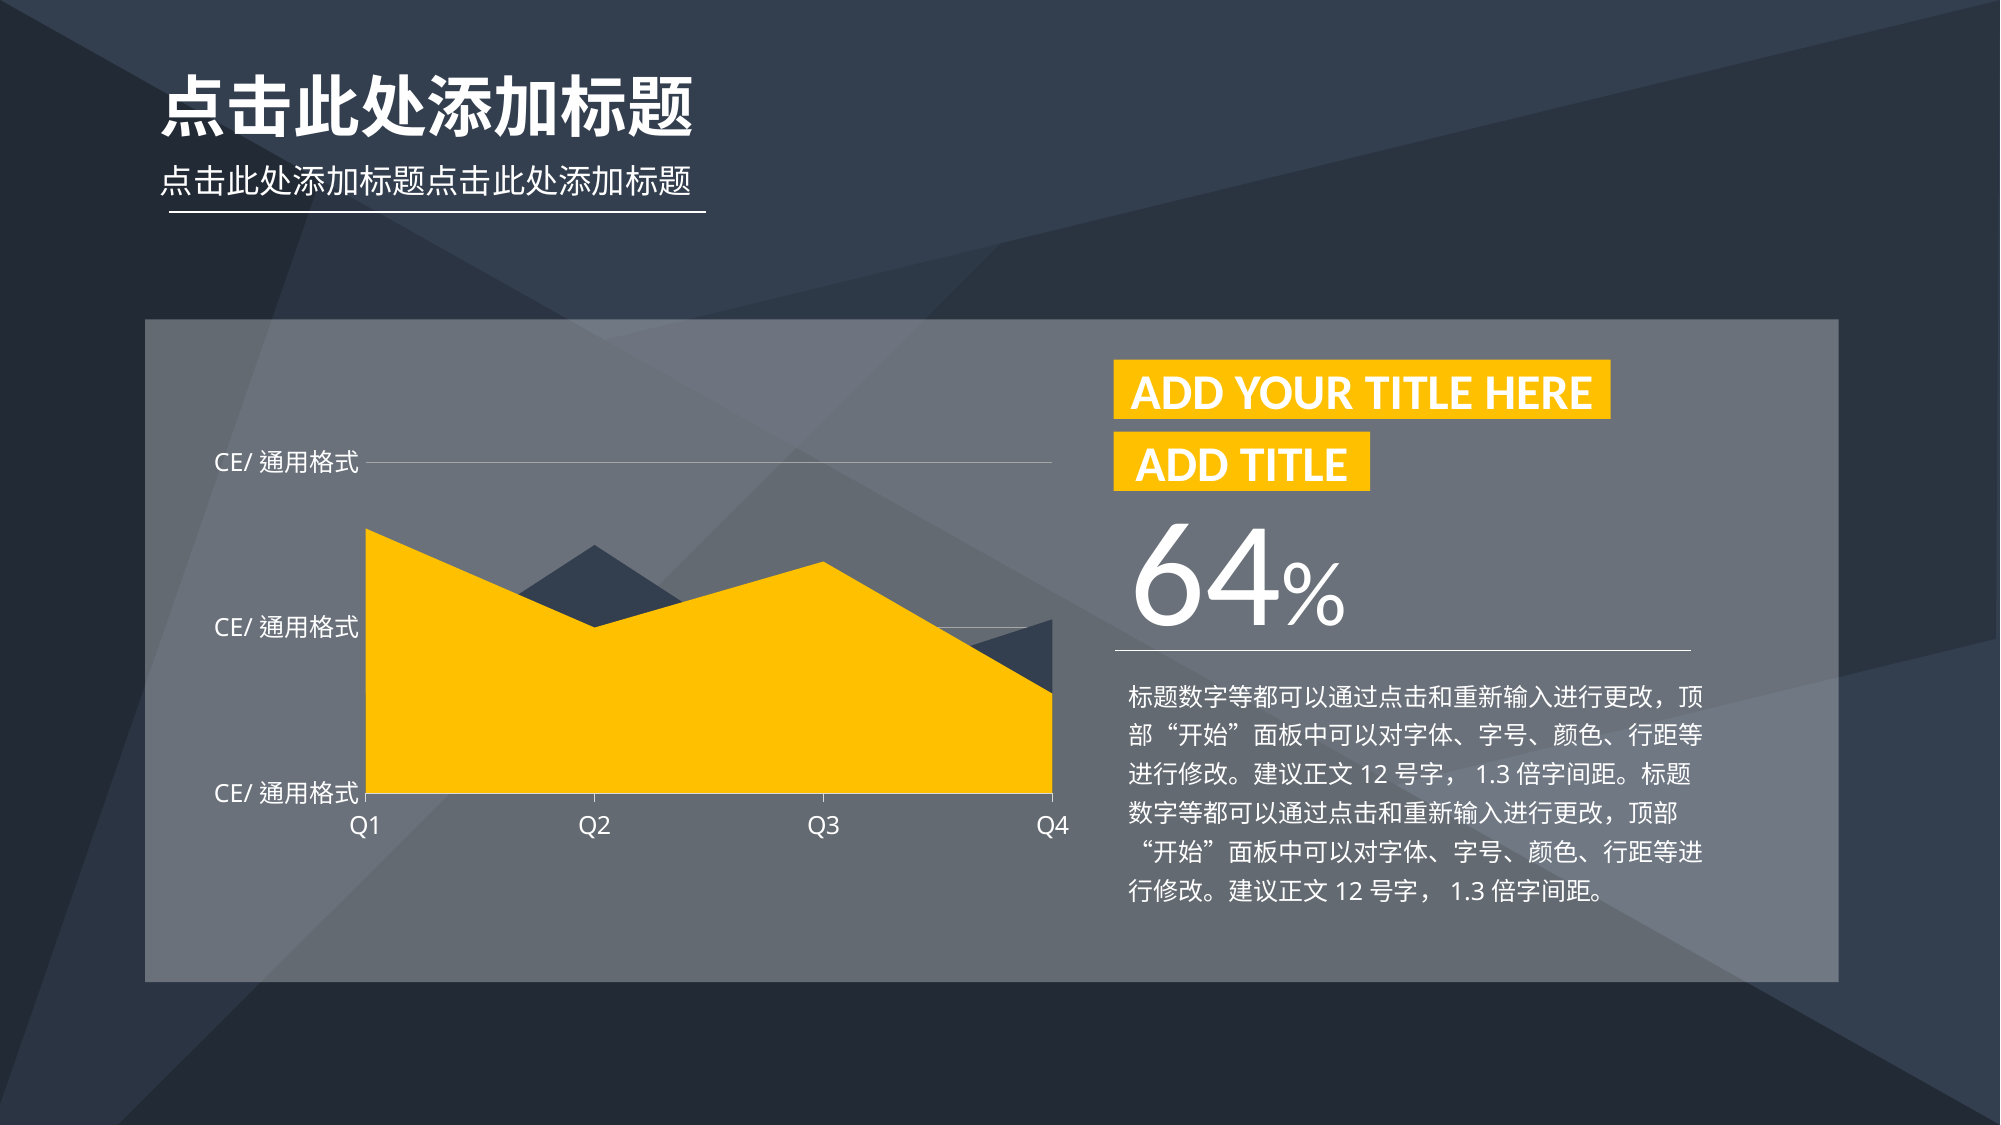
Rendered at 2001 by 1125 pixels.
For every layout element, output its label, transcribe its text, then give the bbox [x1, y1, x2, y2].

text_box 64% [1114, 651, 1382, 663]
text_box 点击此处添加标题点击此处添加标题 [145, 153, 710, 208]
text_box 点击此处添加标题 [145, 57, 710, 152]
text_box ADD TITLE [1113, 430, 1371, 492]
chart [195, 436, 1087, 851]
text_box 标题数字等都可以通过点击和重新输入进行更改，顶部“开始”面板中可以对字体、字号、颜色、行距等进行修改。建议正文12号字，1.3倍字间距。标题数字等都可以通过点击和重新输入进行更改，顶部“开始”面板中可以对字体、字号、颜色、行距等进行修改。建议正文12号字，1.3倍字间距。 [1113, 664, 1719, 914]
text_box ADD YOUR TITLE HERE [1113, 359, 1612, 420]
text_box [144, 318, 1840, 983]
text_box 64% [1114, 467, 1382, 650]
